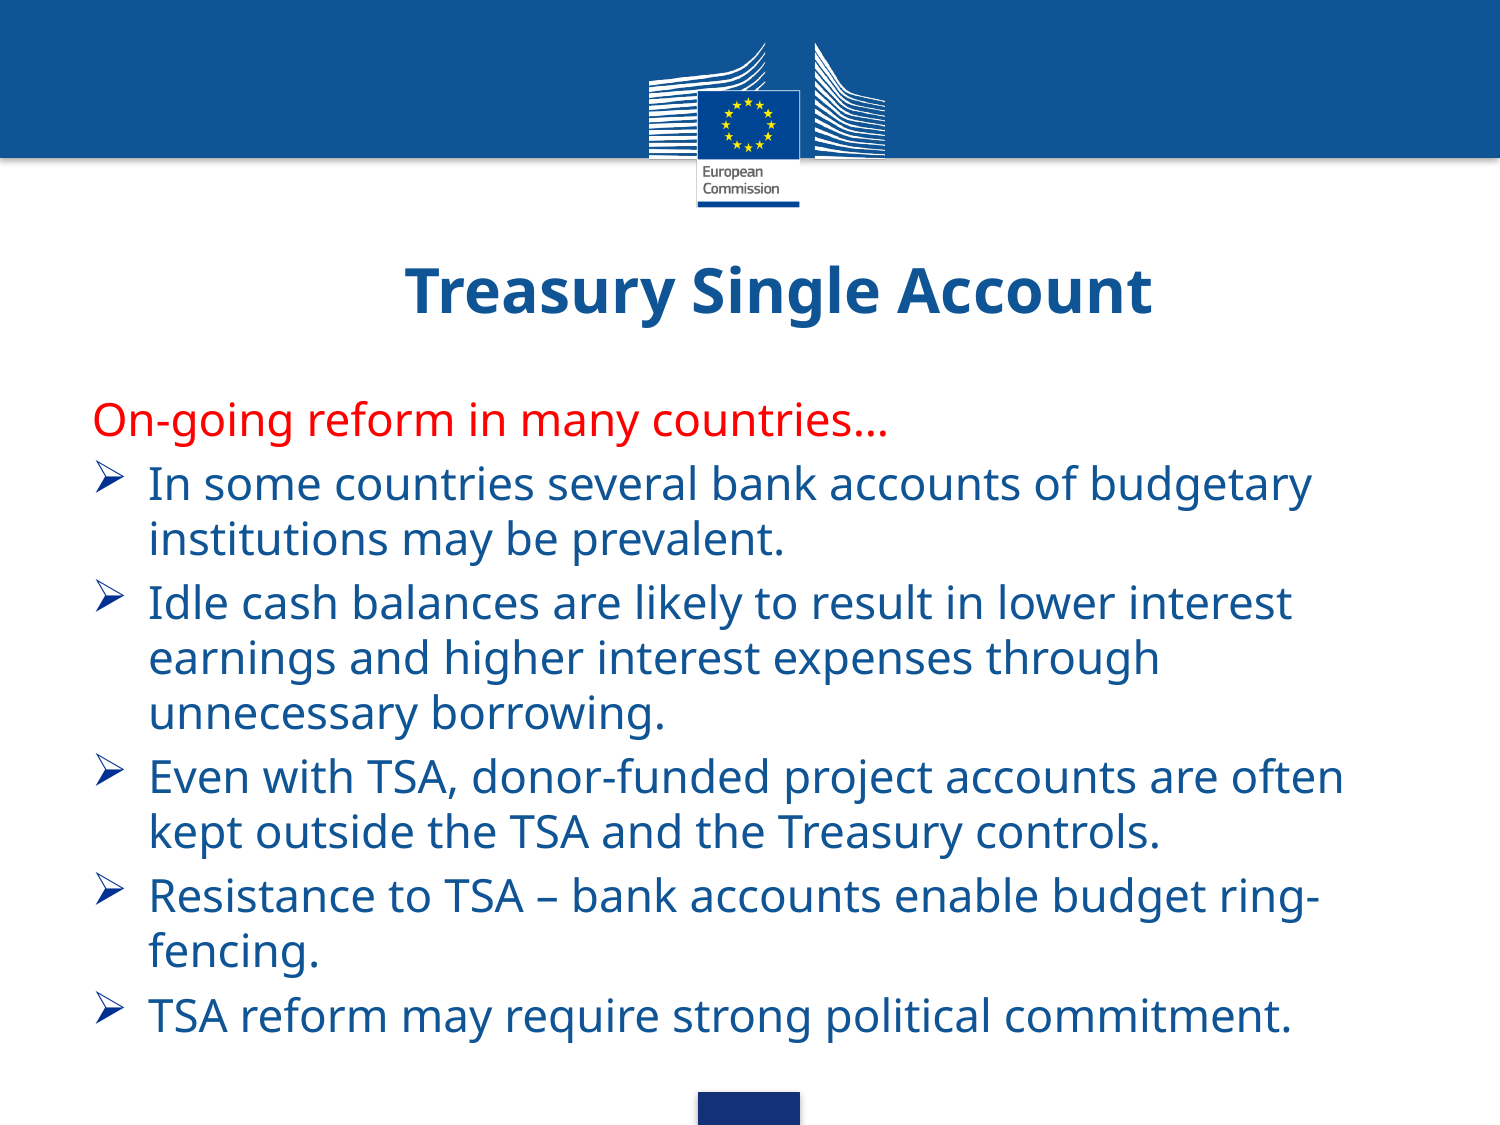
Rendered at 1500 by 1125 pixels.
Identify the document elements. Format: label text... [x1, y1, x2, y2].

title Treasury Single Account [0, 210, 1500, 366]
list On-going reform in many countries… In some countries several bank accounts of budgetary institutions may be prevalent. Idle cash balances are likely to result in lower interest earnings and higher interest expenses through unnecessary borrowing. Even with TSA, donor-funded project accounts are often kept outside the TSA and the Treasury controls. Resistance to TSA – bank accounts enable budget ring-fencing. TSA reform may require strong political commitment. [76, 382, 1449, 1102]
picture [649, 42, 885, 208]
